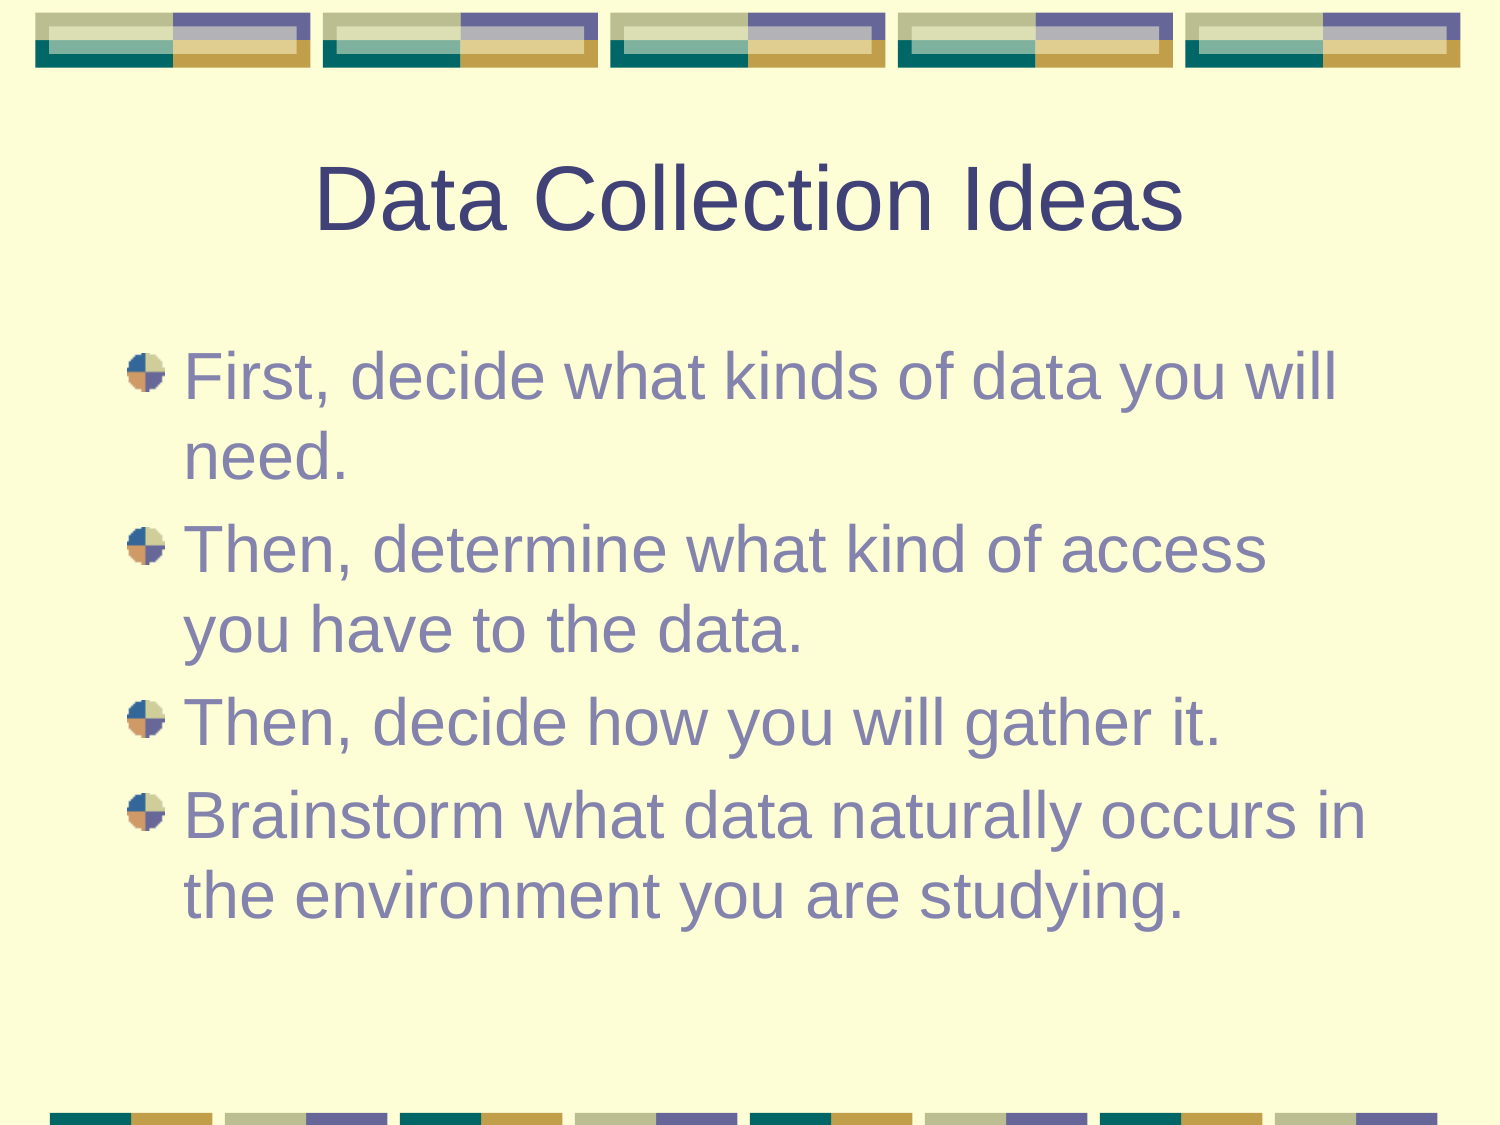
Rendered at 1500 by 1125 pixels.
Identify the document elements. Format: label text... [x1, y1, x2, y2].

picture [127, 527, 165, 565]
list First, decide what kinds of data you will need. Then, determine what kind of access you have to the data. Then, decide how you will gather it. Brainstorm what data naturally occurs in the environment you are studying. [112, 324, 1388, 1001]
picture [127, 700, 165, 738]
picture [127, 353, 165, 392]
title Data Collection Ideas [112, 99, 1388, 288]
picture [127, 793, 165, 831]
